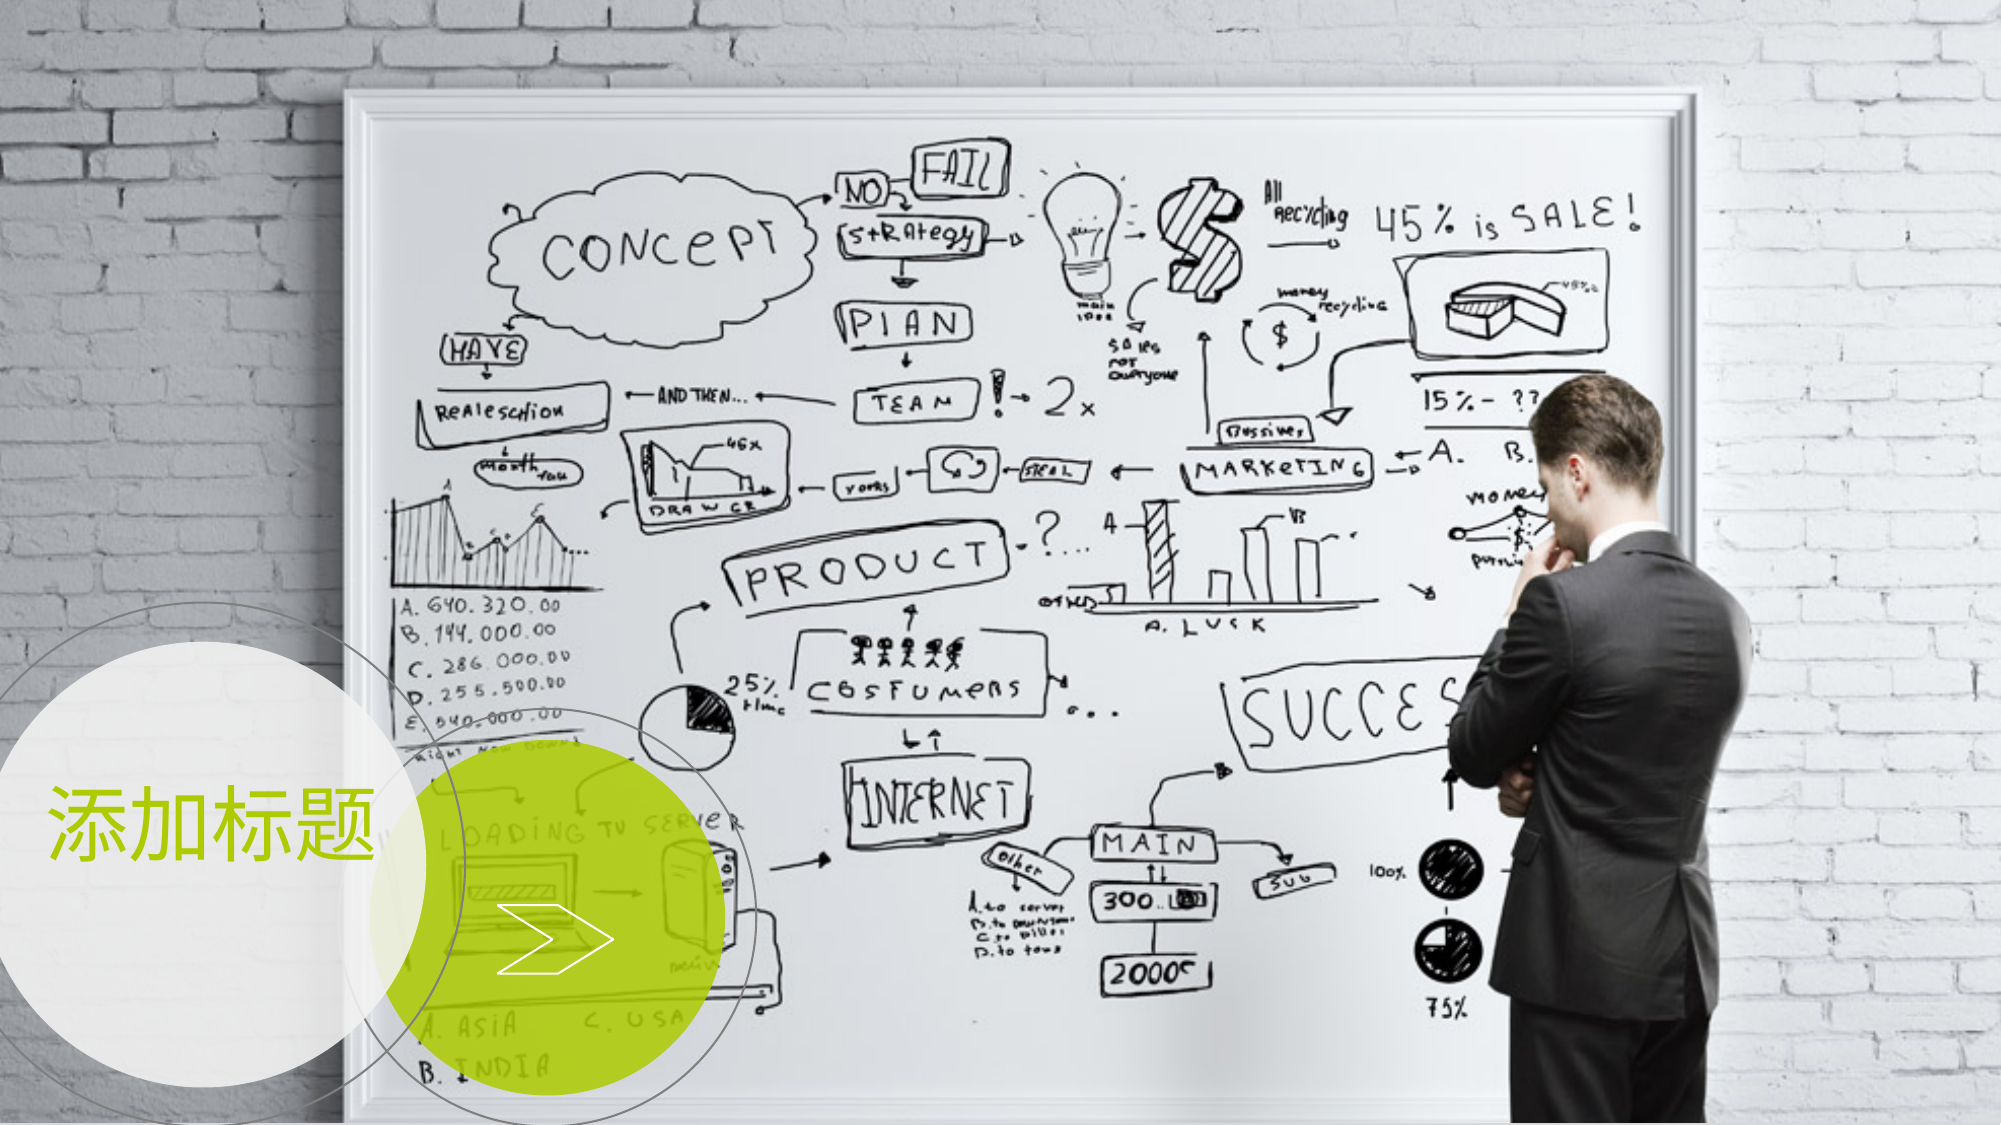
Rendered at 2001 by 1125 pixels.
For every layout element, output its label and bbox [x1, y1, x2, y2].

picture [0, 0, 2001, 1123]
text_box [338, 708, 757, 1125]
